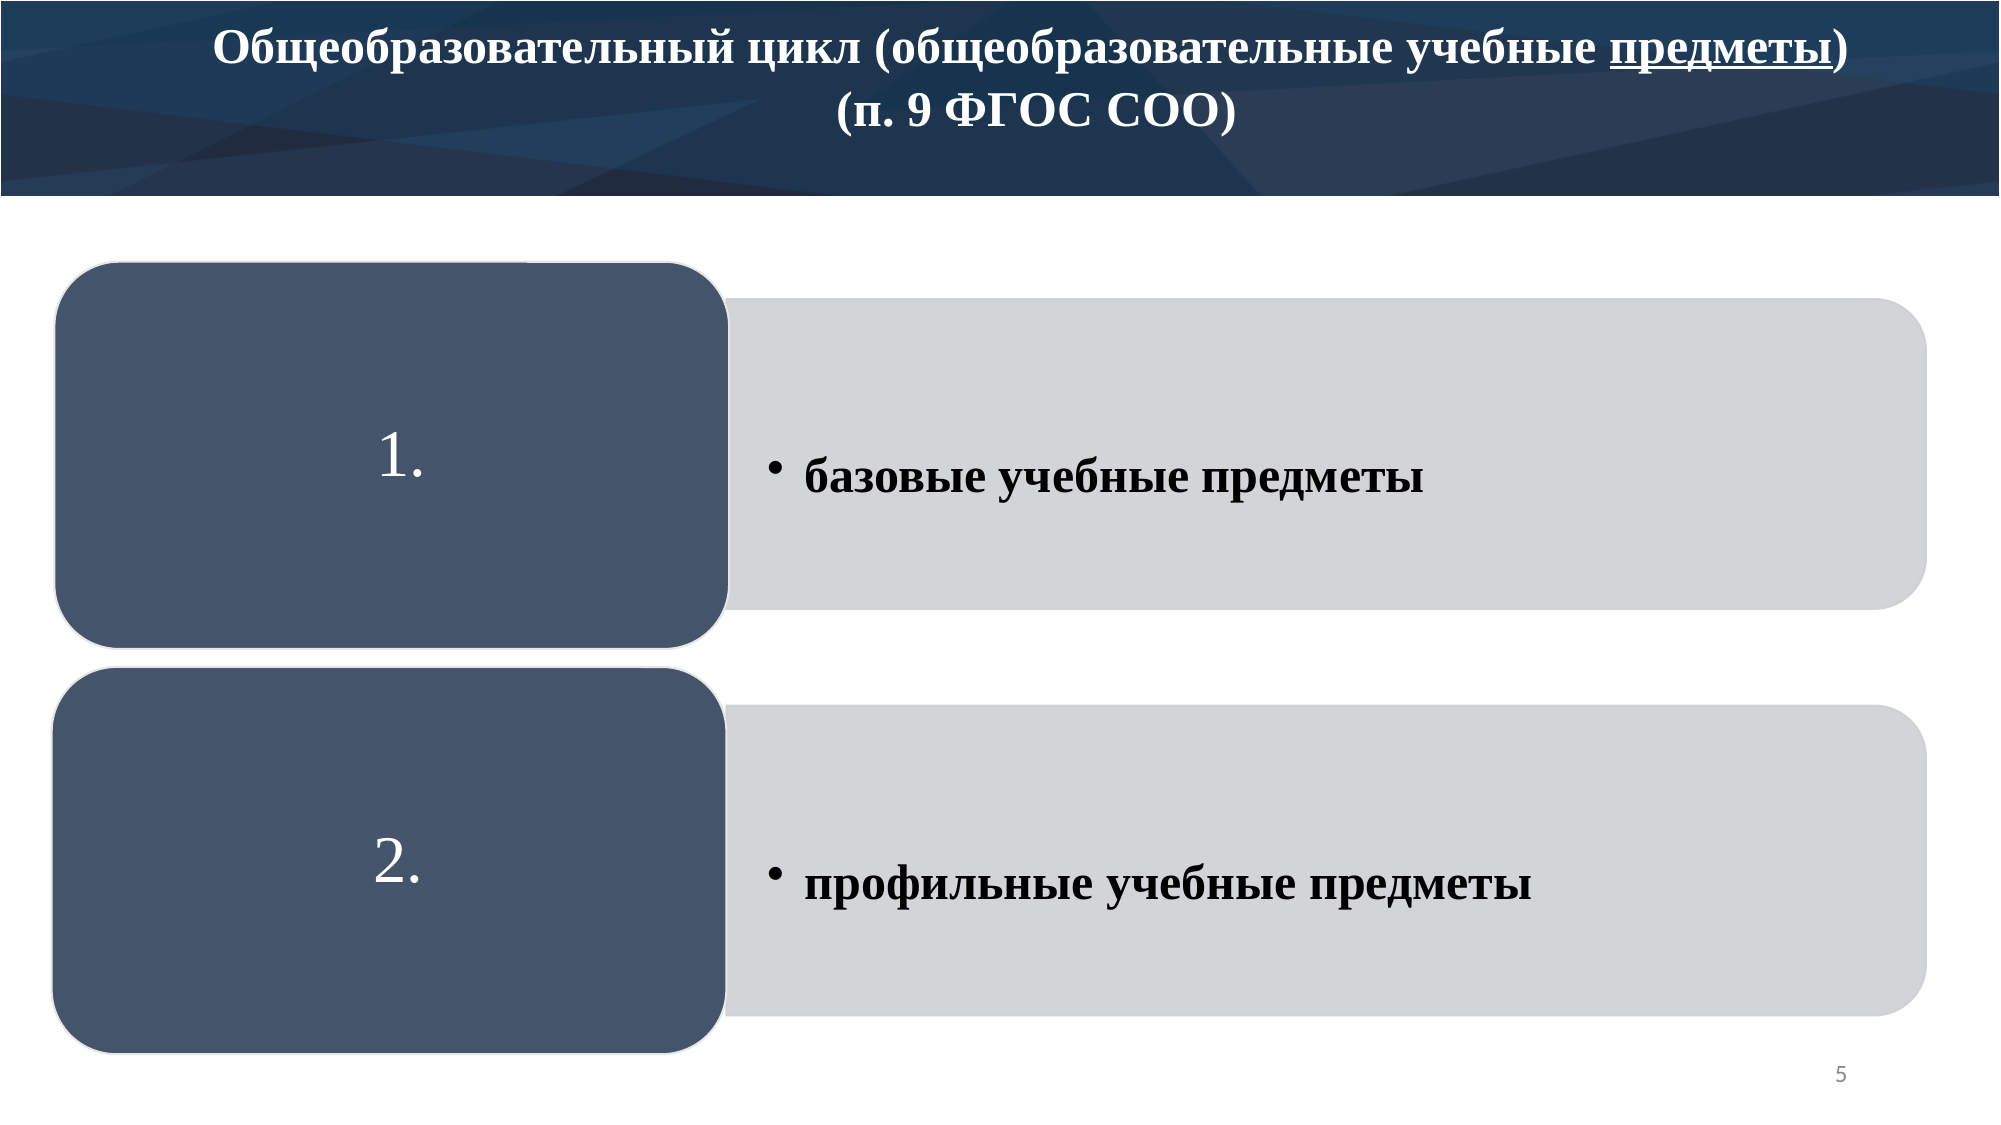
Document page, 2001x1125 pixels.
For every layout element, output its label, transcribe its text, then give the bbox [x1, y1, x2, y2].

slide_number 5 [1412, 1055, 1863, 1103]
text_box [51, 260, 1926, 1055]
picture [0, 0, 2000, 199]
